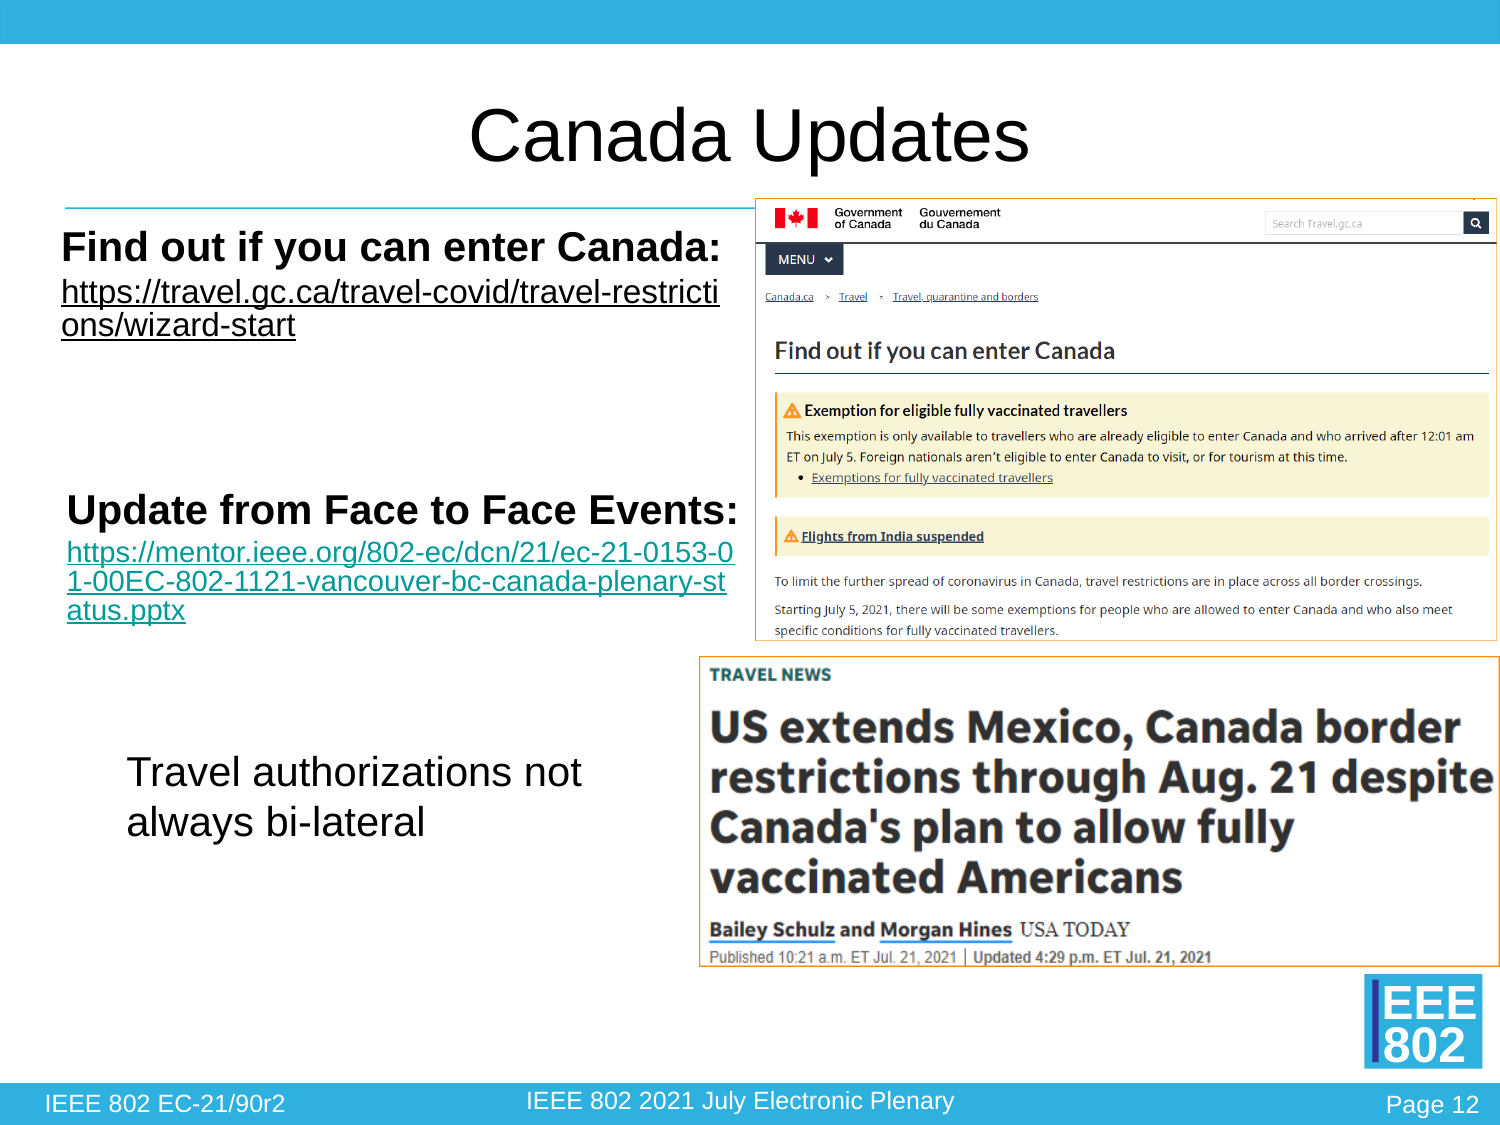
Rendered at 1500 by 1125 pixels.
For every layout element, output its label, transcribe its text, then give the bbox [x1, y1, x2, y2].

title Canada Updates [75, 66, 1425, 197]
text_box Travel authorizations not always bi-lateral [111, 737, 685, 853]
picture [699, 656, 1500, 968]
text_box Update from Face to Face Events: https://mentor.ieee.org/802-ec/dcn/21/ec-21-0153-01-00EC-802-1121-vancouver-bc-canada-plenary-status.pptx [51, 475, 755, 611]
list Find out if you can enter Canada: https://travel.gc.ca/travel-covid/travel-restrictions/wizard-start [46, 212, 750, 378]
picture [755, 198, 1497, 641]
footer IEEE 802 EC-21/90r2 [5, 1080, 325, 1125]
